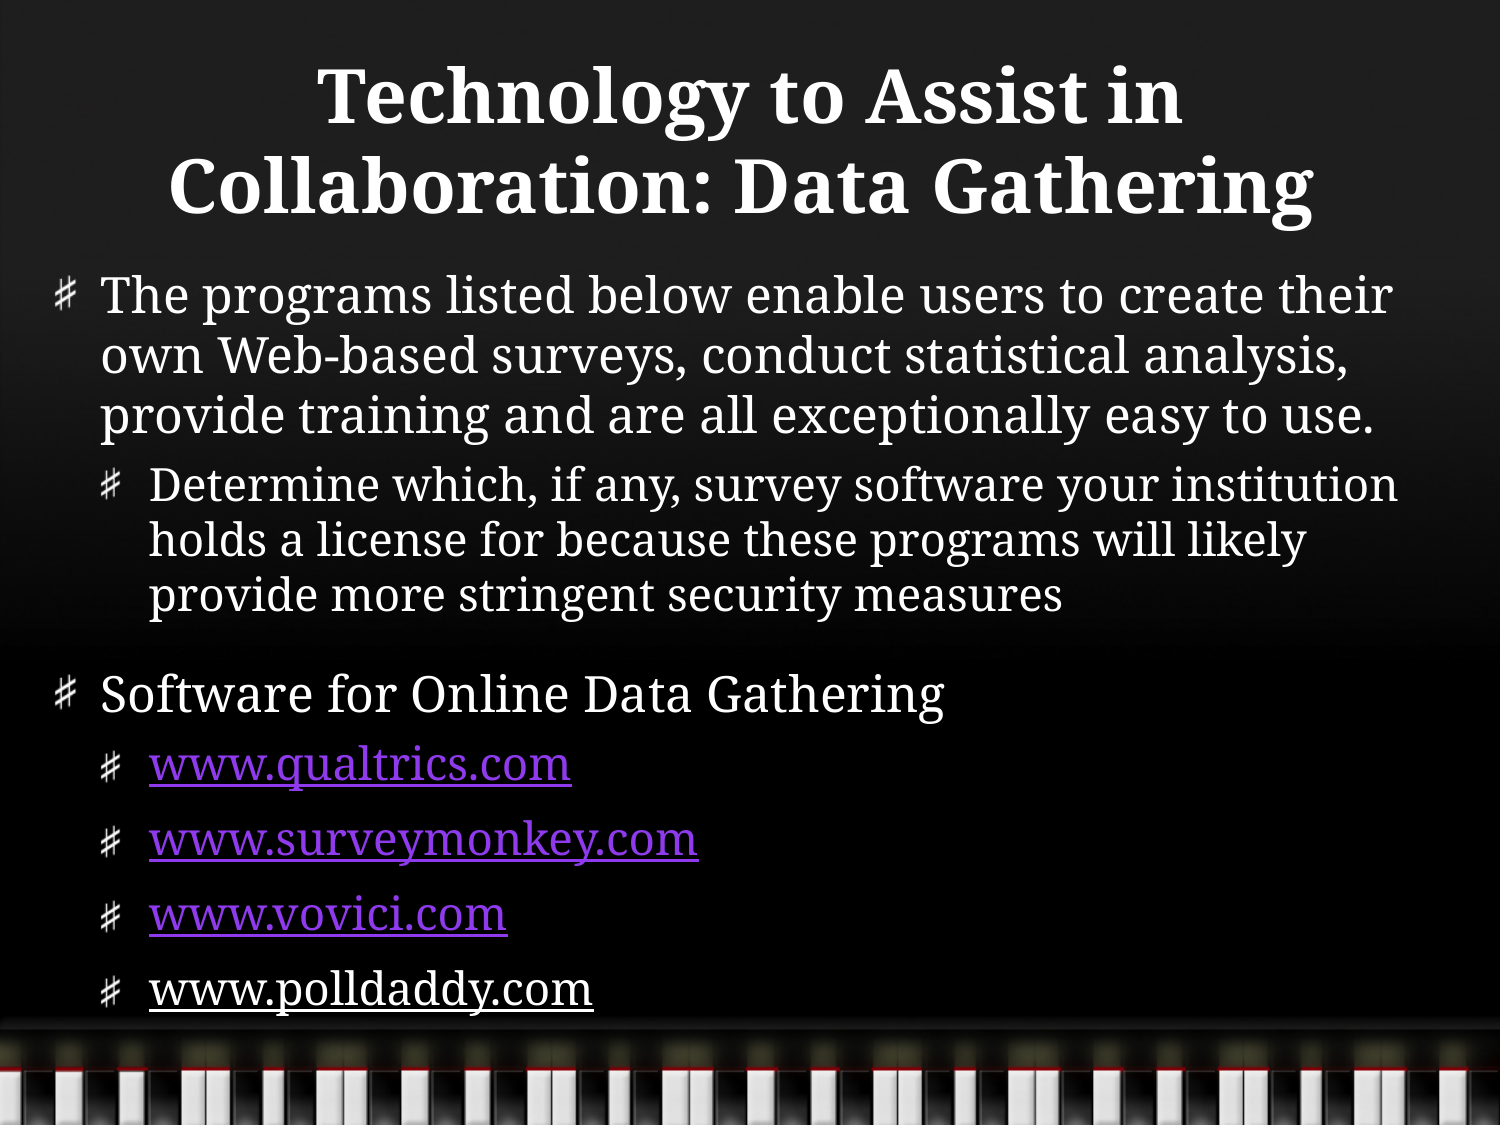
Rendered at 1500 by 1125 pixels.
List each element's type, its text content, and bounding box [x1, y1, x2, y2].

picture [0, 0, 1500, 1125]
list The programs listed below enable users to create their own Web-based surveys, conduct statistical analysis, provide training and are all exceptionally easy to use. Determine which, if any, survey software your institution holds a license for because these programs will likely provide more stringent security measures Software for Online Data Gathering www.qualtrics.com www.surveymonkey.com www.vovici.com www.polldaddy.com [39, 255, 1441, 1043]
title Technology to Assist in Collaboration: Data Gathering [39, 45, 1465, 233]
